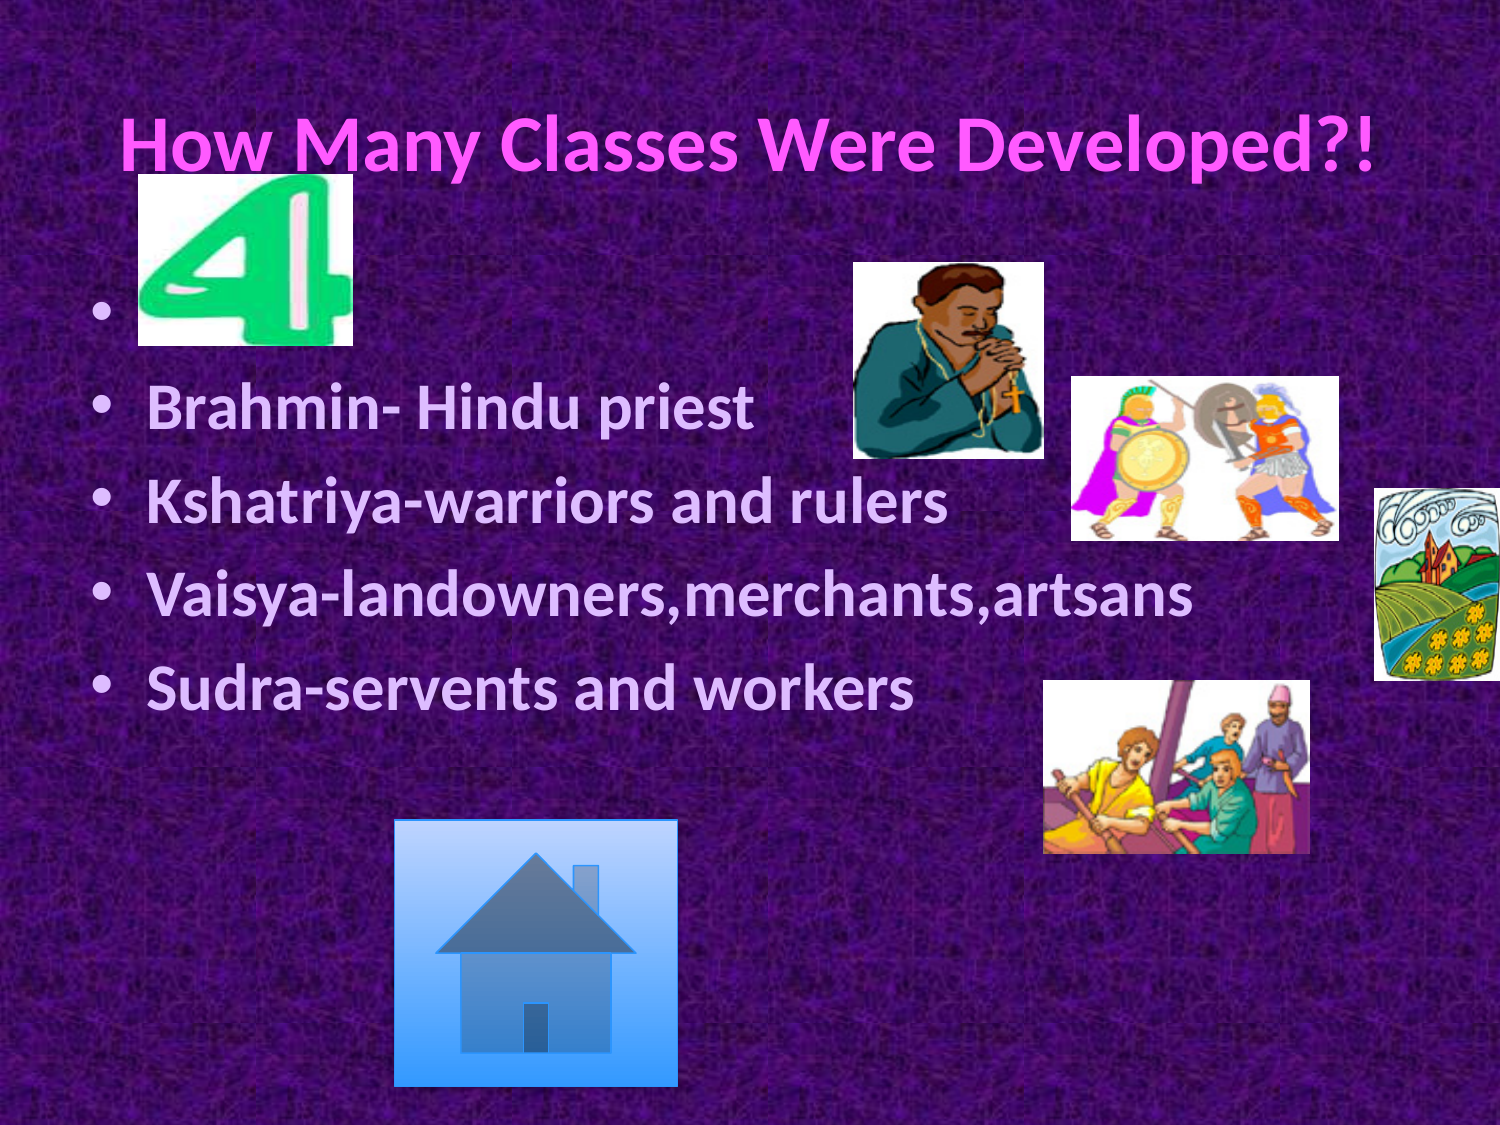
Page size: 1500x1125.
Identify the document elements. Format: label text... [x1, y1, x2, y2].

list 4 Brahmin- Hindu priest Kshatriya-warriors and rulers Vaisya-landowners,merchants,artsans Sudra-servents and workers [75, 262, 1425, 1005]
picture [0, 0, 1500, 1125]
title How Many Classes Were Developed?! [75, 45, 1425, 233]
text_box [394, 819, 678, 1087]
